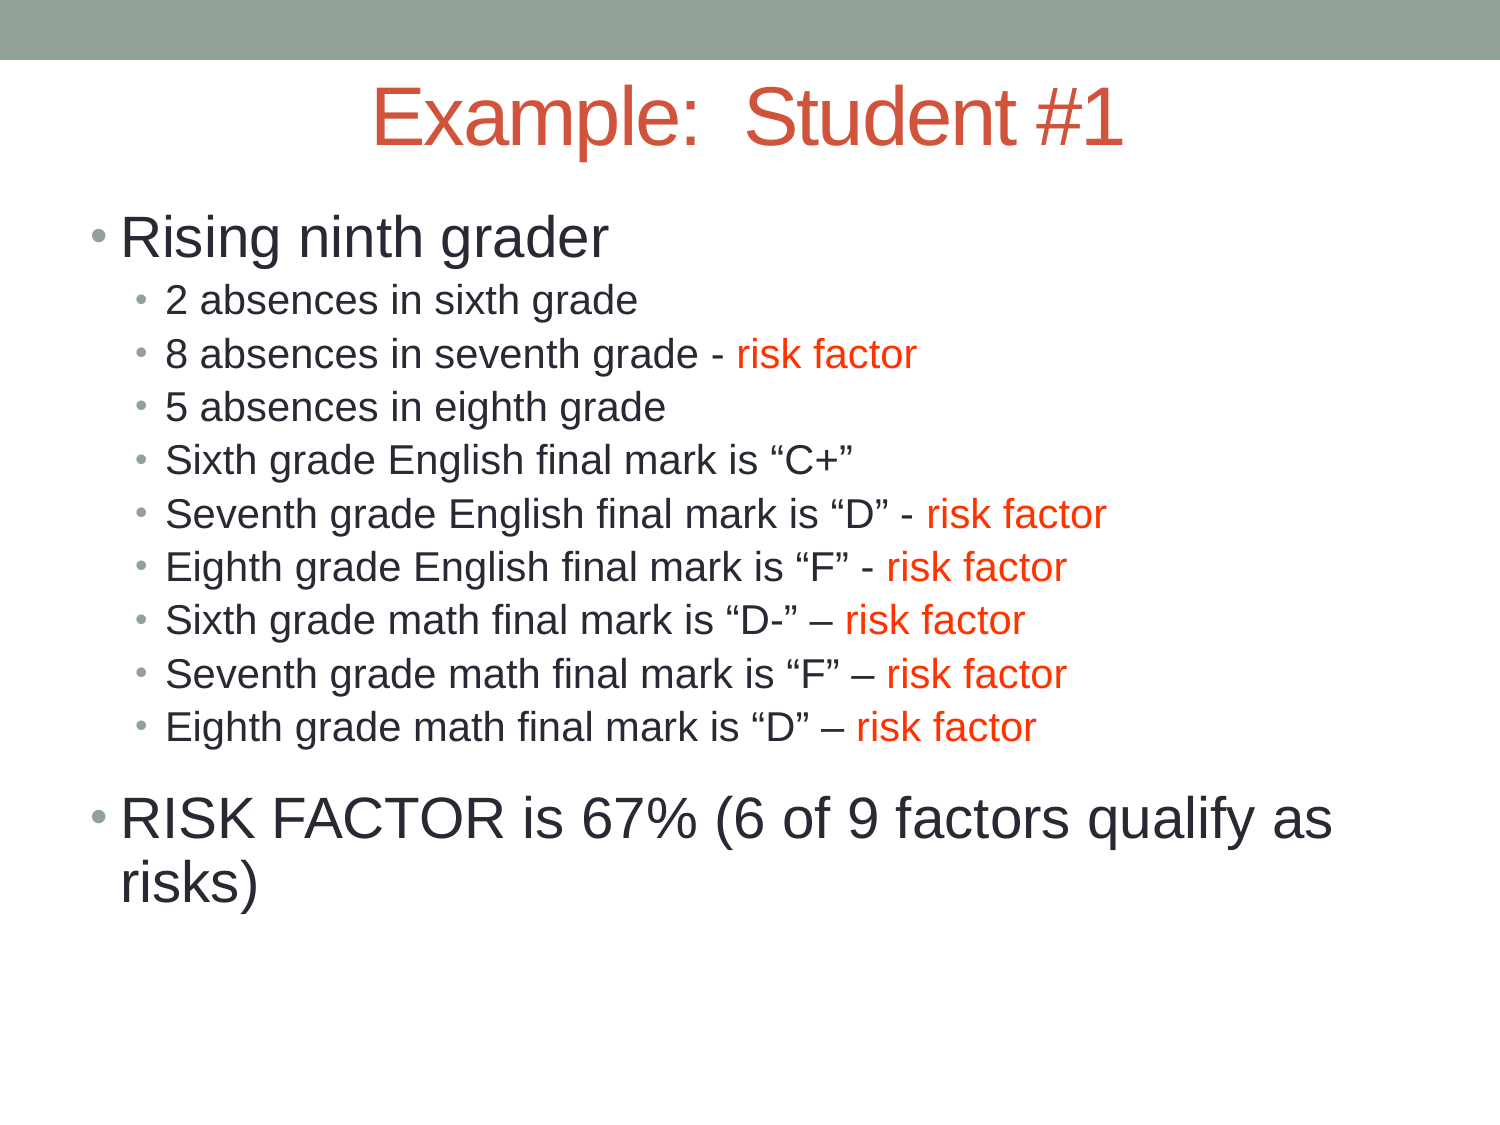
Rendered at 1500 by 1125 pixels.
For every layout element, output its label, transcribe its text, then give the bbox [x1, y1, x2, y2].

title Example: Student #1 [99, 50, 1375, 175]
list Rising ninth grader 2 absences in sixth grade 8 absences in seventh grade - risk factor 5 absences in eighth grade Sixth grade English final mark is “C+” Seventh grade English final mark is “D” - risk factor Eighth grade English final mark is “F” - risk factor Sixth grade math final mark is “D-” – risk factor Seventh grade math final mark is “F” – risk factor Eighth grade math final mark is “D” – risk factor RISK FACTOR is 67% (6 of 9 factors qualify as risks) [75, 200, 1425, 988]
